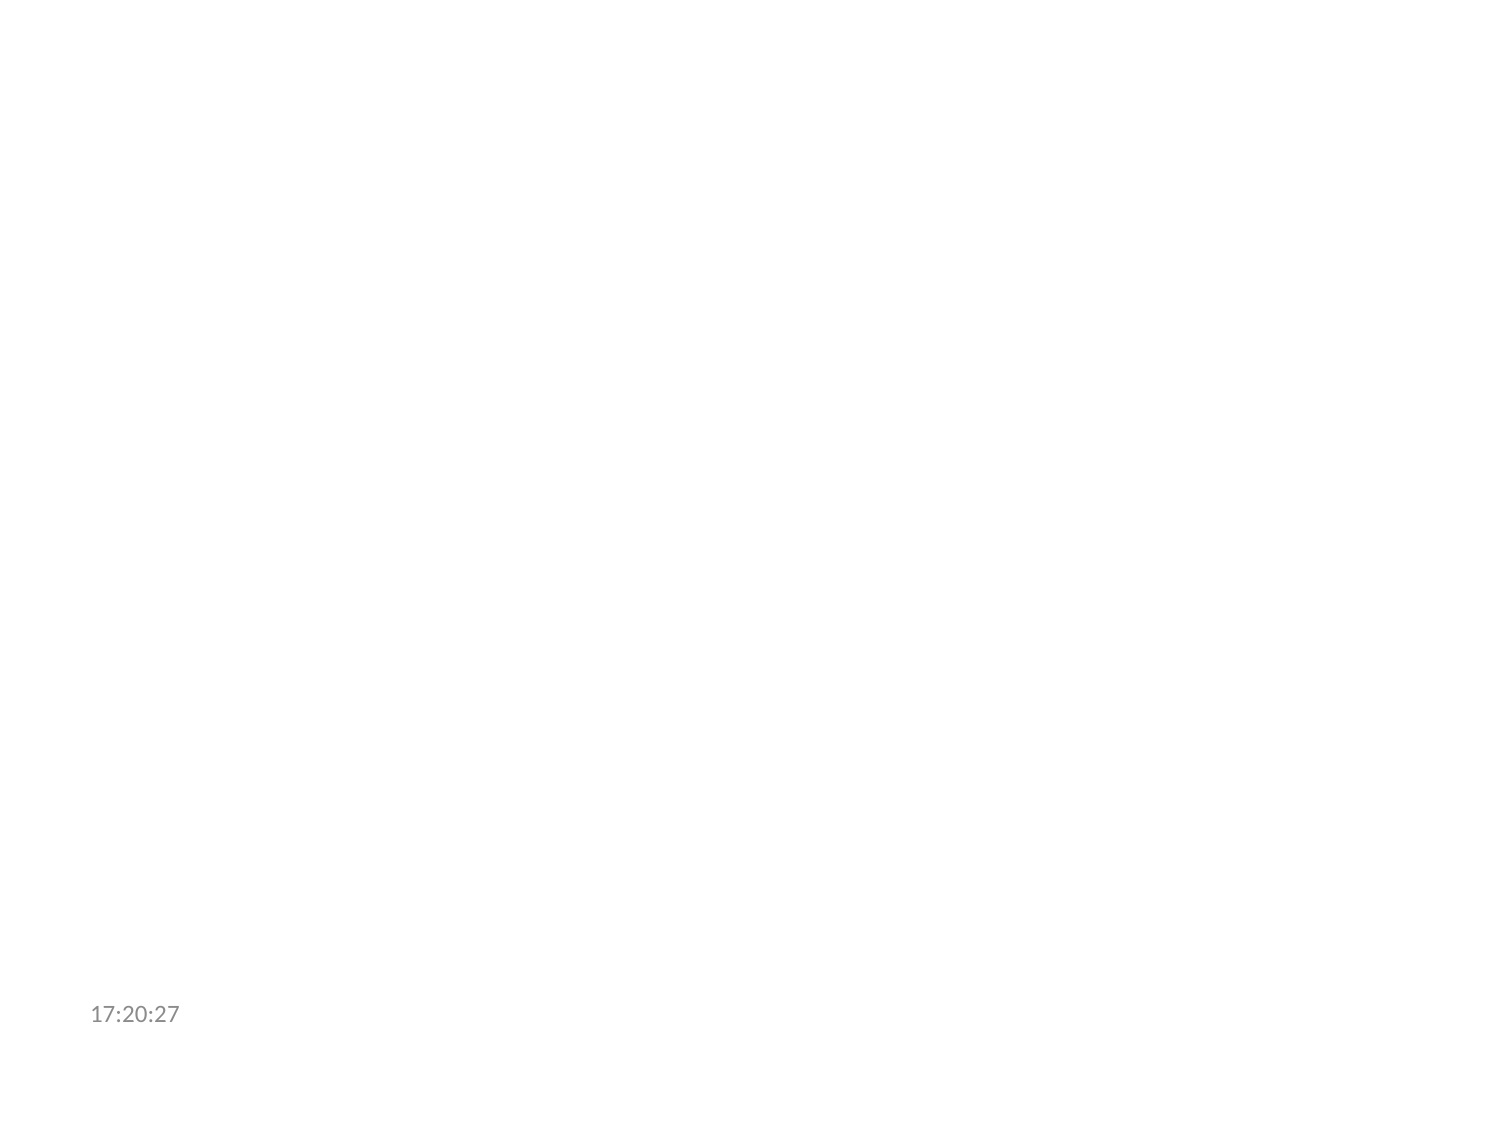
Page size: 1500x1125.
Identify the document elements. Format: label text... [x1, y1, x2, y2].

text_box 15:35:09 [75, 982, 425, 1043]
